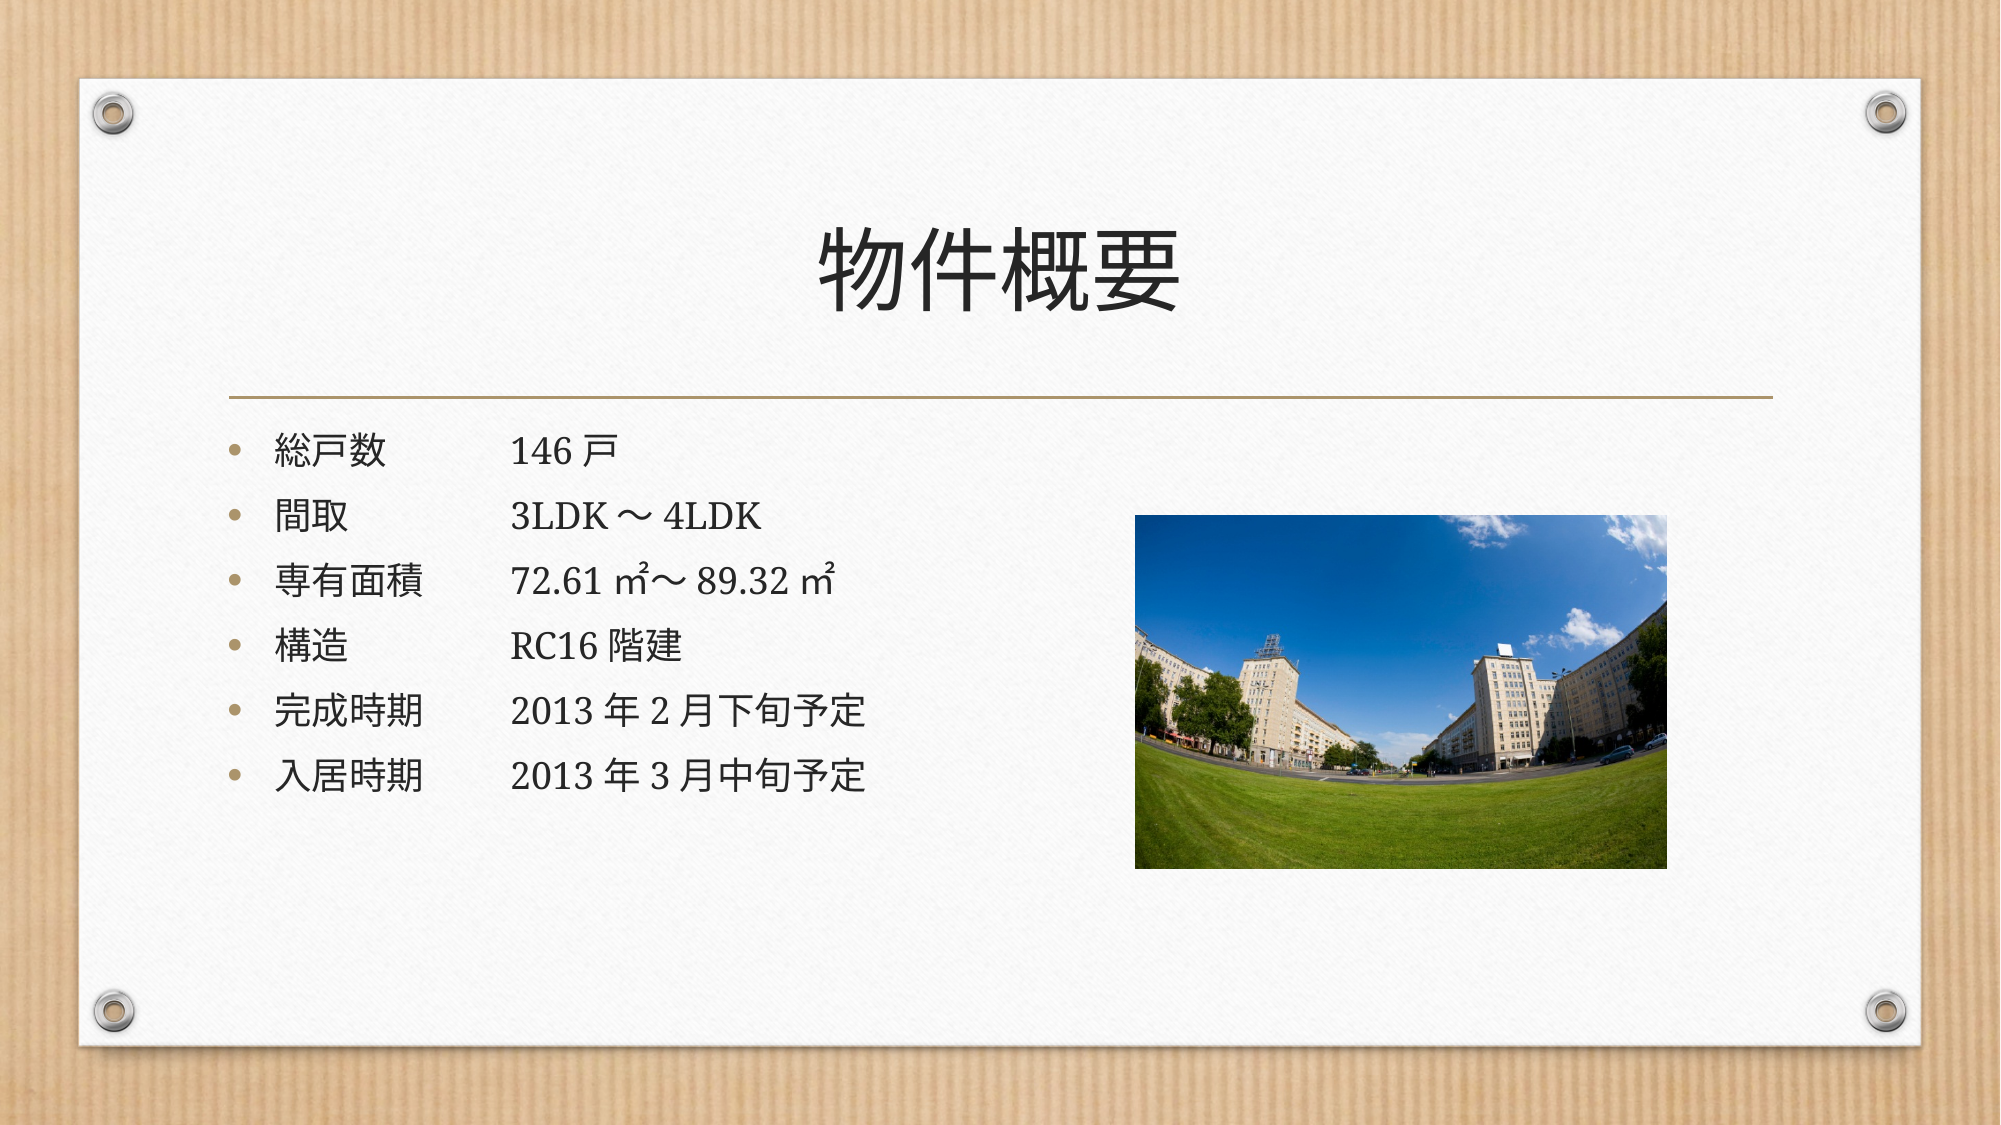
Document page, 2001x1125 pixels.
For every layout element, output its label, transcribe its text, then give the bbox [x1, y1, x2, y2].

picture [0, 0, 2001, 1125]
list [1135, 514, 1667, 869]
title 物件概要 [212, 161, 1788, 375]
list 総戸数 146戸 間取 3LDK～4LDK 専有面積 72.61㎡～89.32㎡ 構造 RC16階建 完成時期 2013年2月下旬予定 入居時期 2013年3月中旬予定 [212, 419, 988, 964]
